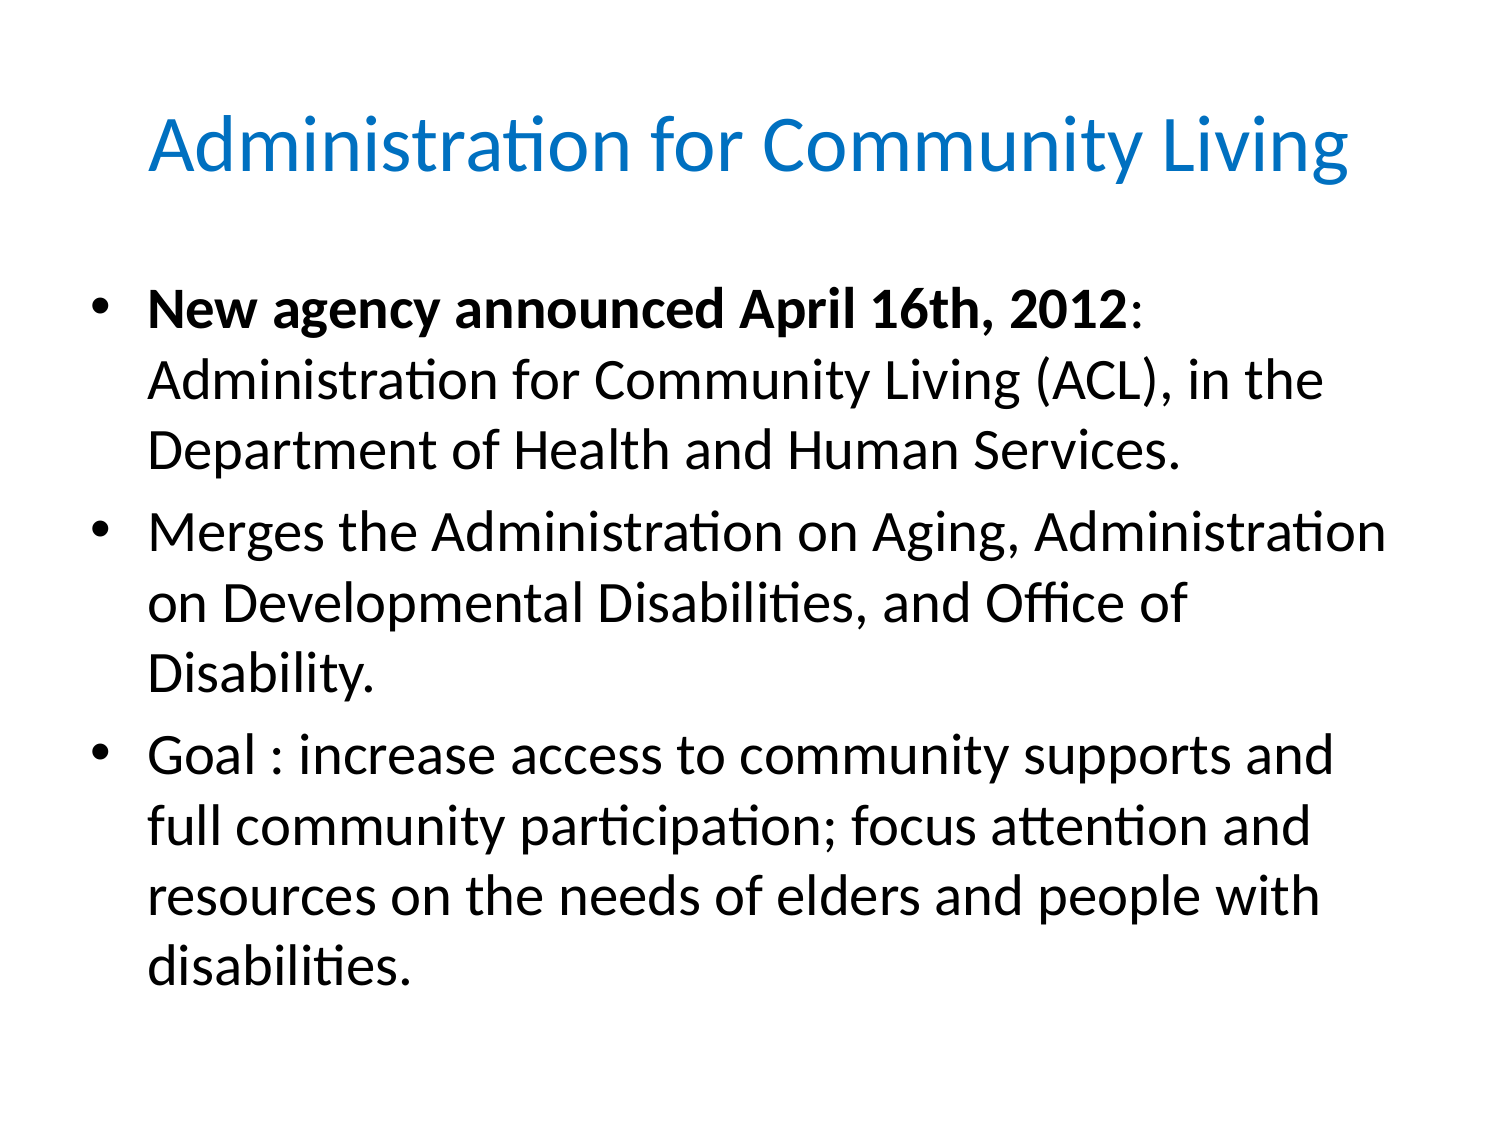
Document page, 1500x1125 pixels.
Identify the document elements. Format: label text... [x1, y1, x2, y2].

title Administration for Community Living [75, 45, 1425, 233]
list New agency announced April 16th, 2012: Administration for Community Living (ACL), in the Department of Health and Human Services. Merges the Administration on Aging, Administration on Developmental Disabilities, and Office of Disability. Goal : increase access to community supports and full community participation; focus attention and resources on the needs of elders and people with disabilities. [75, 262, 1425, 1005]
